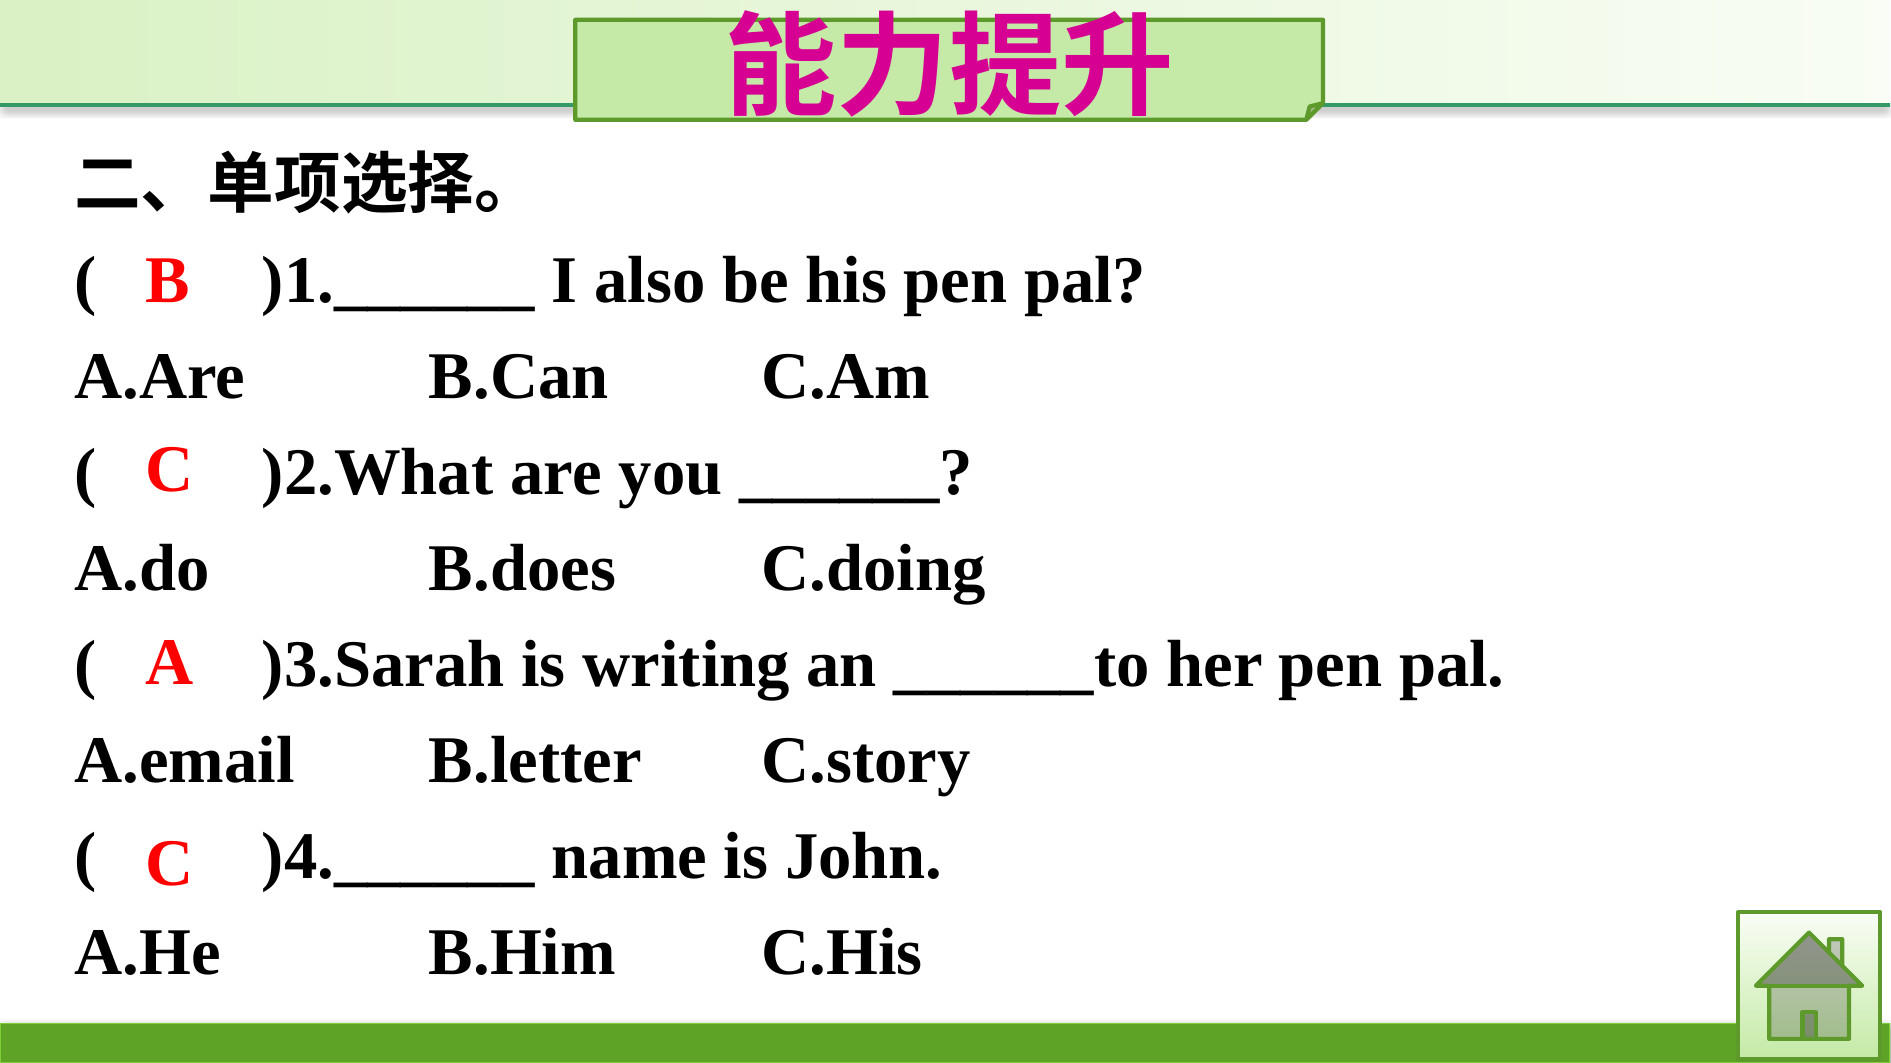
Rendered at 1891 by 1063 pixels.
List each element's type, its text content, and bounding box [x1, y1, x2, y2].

text_box C [130, 795, 209, 906]
text_box A [130, 594, 209, 706]
text_box 能力提升 [573, 17, 1326, 117]
text_box B [130, 212, 205, 324]
text_box 二、单项选择。 ( )1.______ I also be his pen pal? A.Are B.Can C.Am ( )2.What are you ______? A.do B.does C.doing ( )3.Sarah is writing an ______to her pen pal. A.email B.letter C.story ( )4.______ name is John. A.He B.Him C.His [59, 117, 1833, 995]
text_box C [130, 401, 209, 513]
